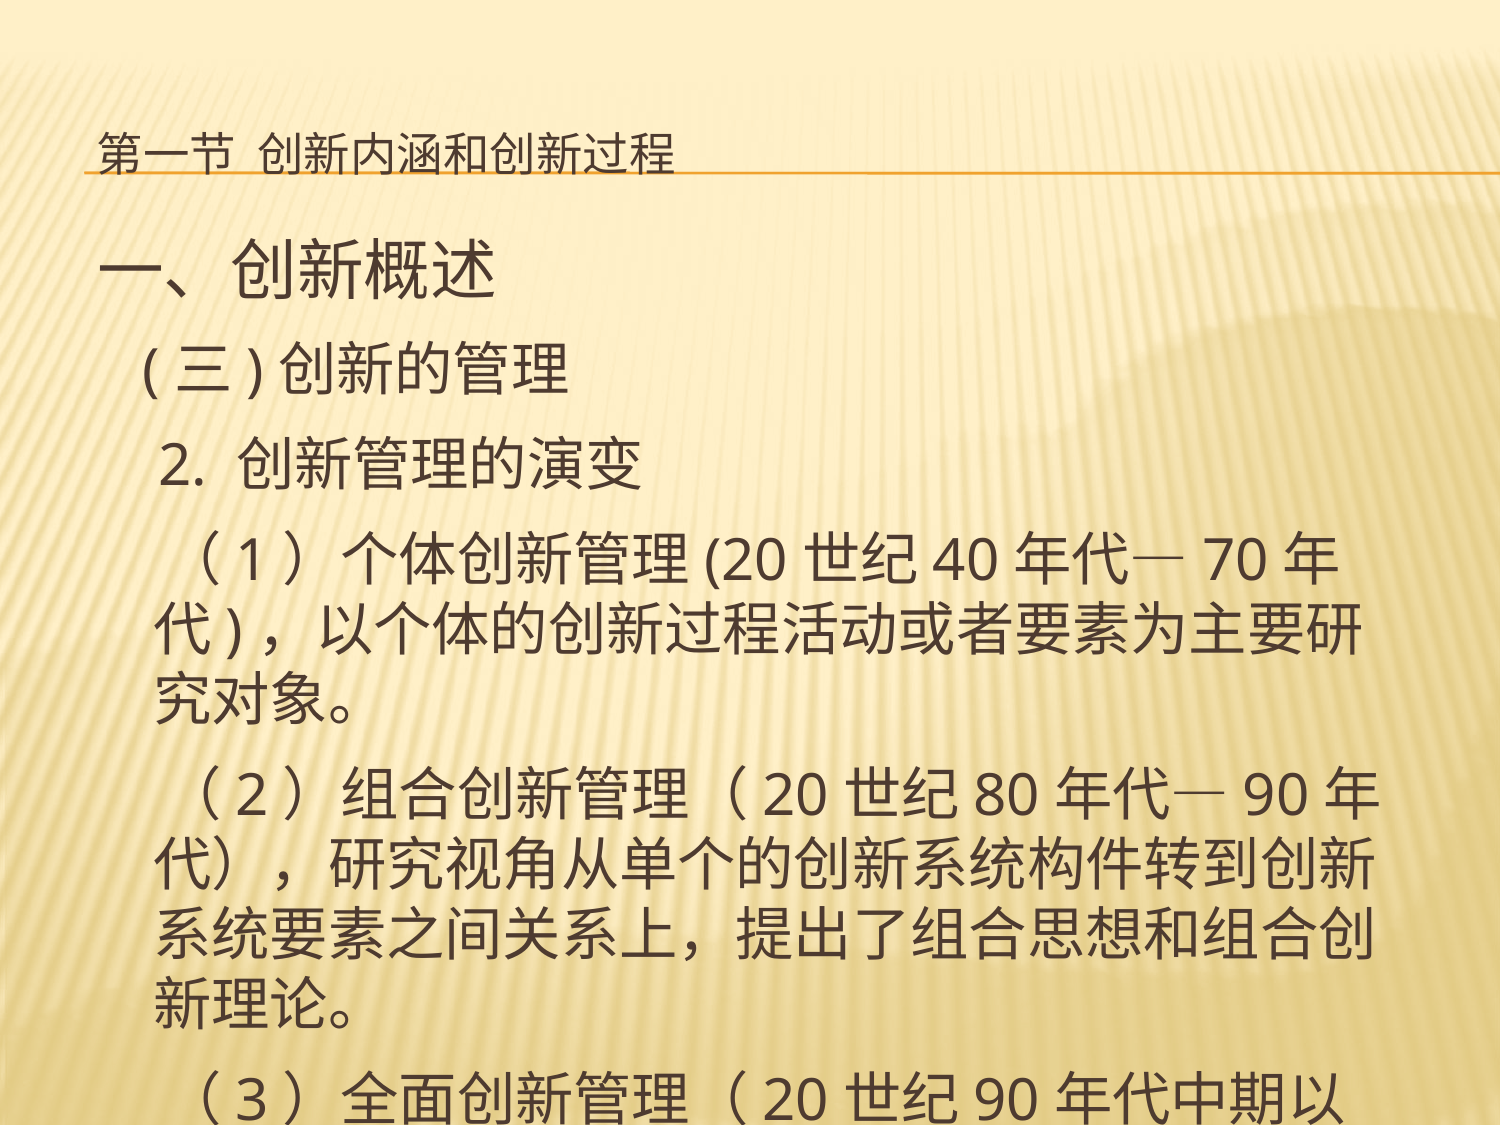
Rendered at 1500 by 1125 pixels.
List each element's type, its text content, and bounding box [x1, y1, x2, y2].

list 一、创新概述 (三)创新的管理 2. 创新管理的演变 （1）个体创新管理(20世纪40年代—70年代)，以个体的创新过程活动或者要素为主要研究对象。 （2）组合创新管理（20世纪80年代—90年代），研究视角从单个的创新系统构件转到创新系统要素之间关系上，提出了组合思想和组合创新理论。 （3）全面创新管理（20世纪90年代中期以来），出现了集成创新观和系统创新观的创新理论。 [81, 219, 1433, 1060]
title 第一节 创新内涵和创新过程 [82, 117, 1432, 219]
